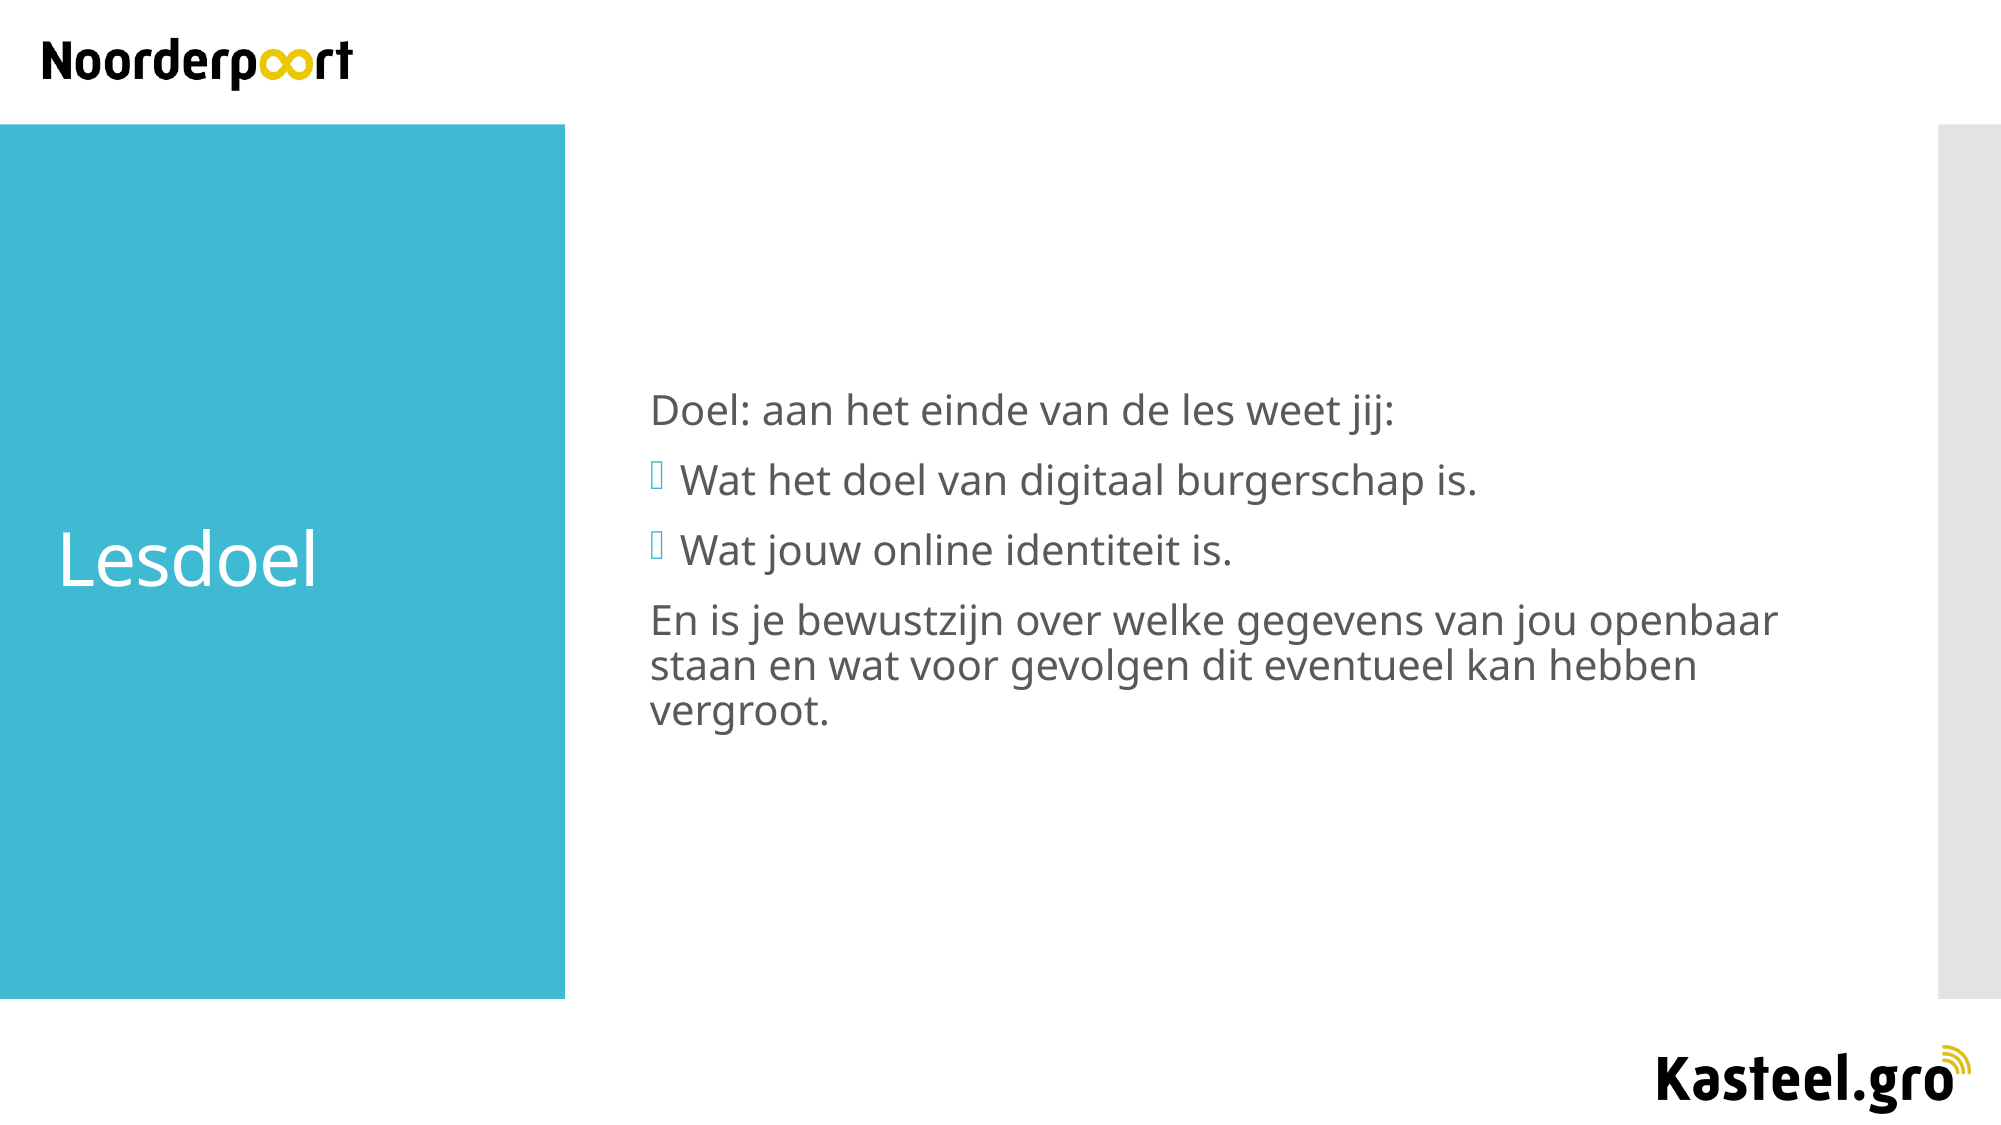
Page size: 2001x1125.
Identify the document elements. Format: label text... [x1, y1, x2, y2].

picture [41, 35, 354, 92]
title Lesdoel [41, 184, 525, 940]
picture [1657, 1045, 1971, 1114]
list Doel: aan het einde van de les weet jij: Wat het doel van digitaal burgerschap is. Wat jouw online identiteit is. En is je bewustzijn over welke gegevens van jou openbaar staan en wat voor gevolgen dit eventueel kan hebben vergroot. [634, 141, 1835, 982]
